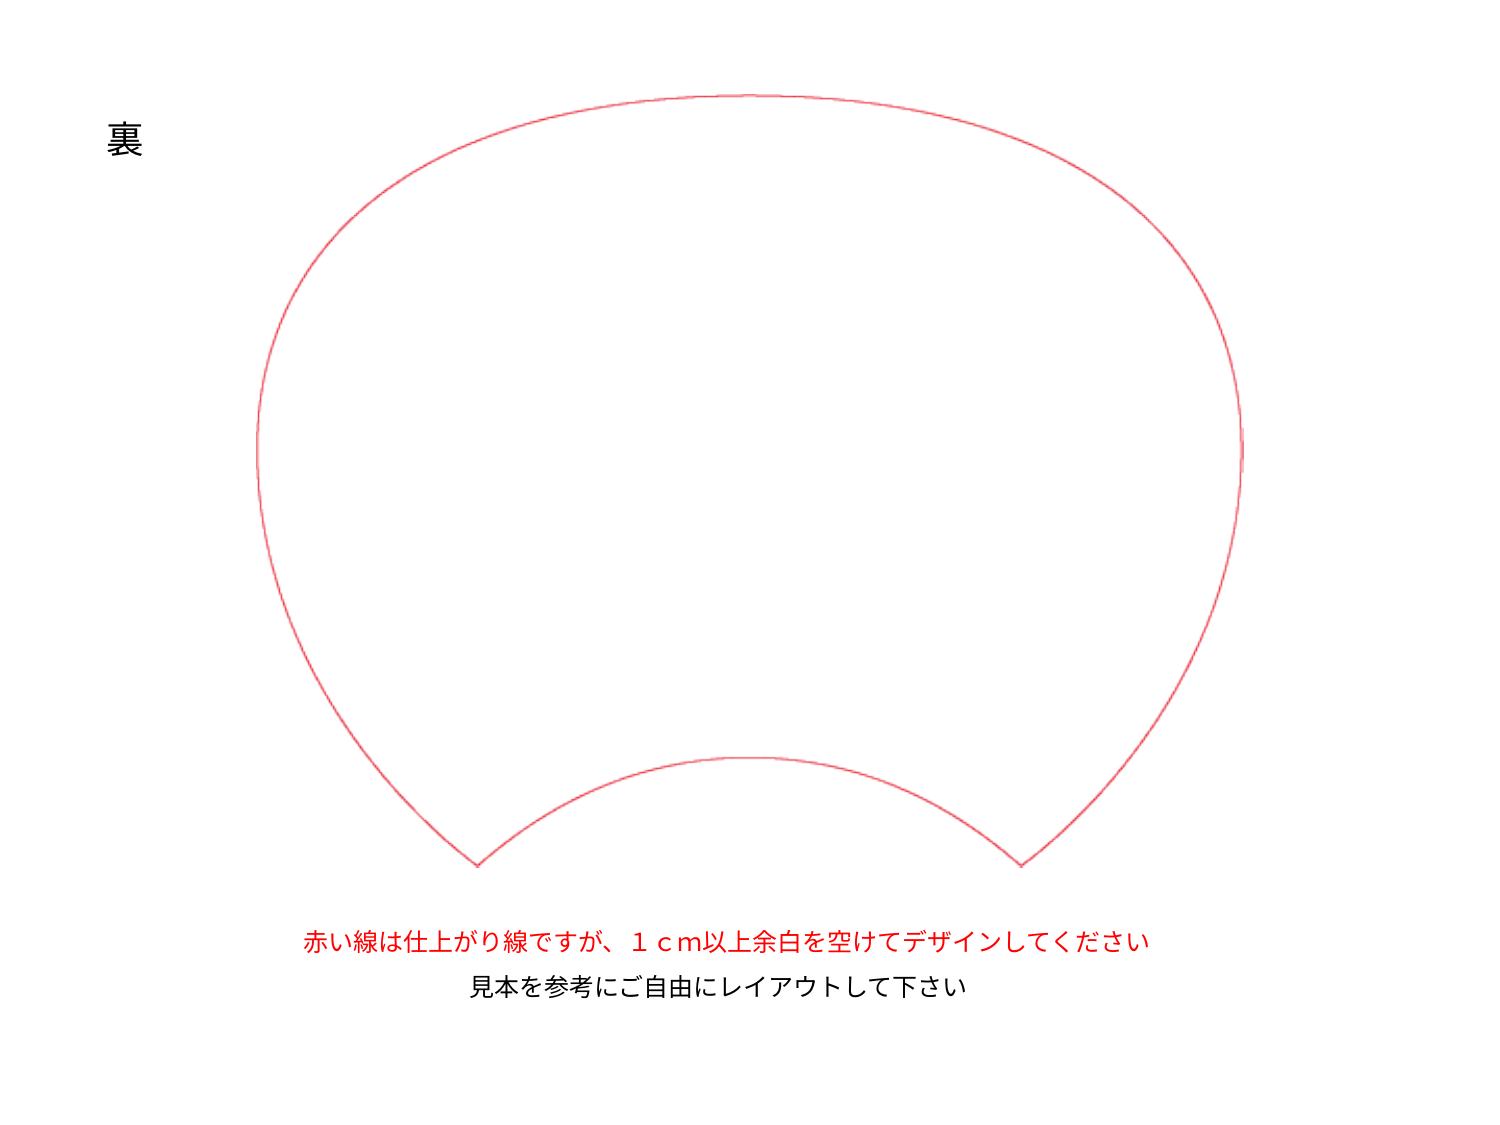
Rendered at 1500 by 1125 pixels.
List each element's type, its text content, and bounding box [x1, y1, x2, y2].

text_box 裏 [92, 108, 160, 169]
text_box 見本を参考にご自由にレイアウトして下さい [454, 964, 1406, 1009]
picture [255, 94, 1244, 868]
text_box 赤い線は仕上がり線ですが、１ｃｍ以上余白を空けてデザインしてください [288, 918, 1240, 964]
